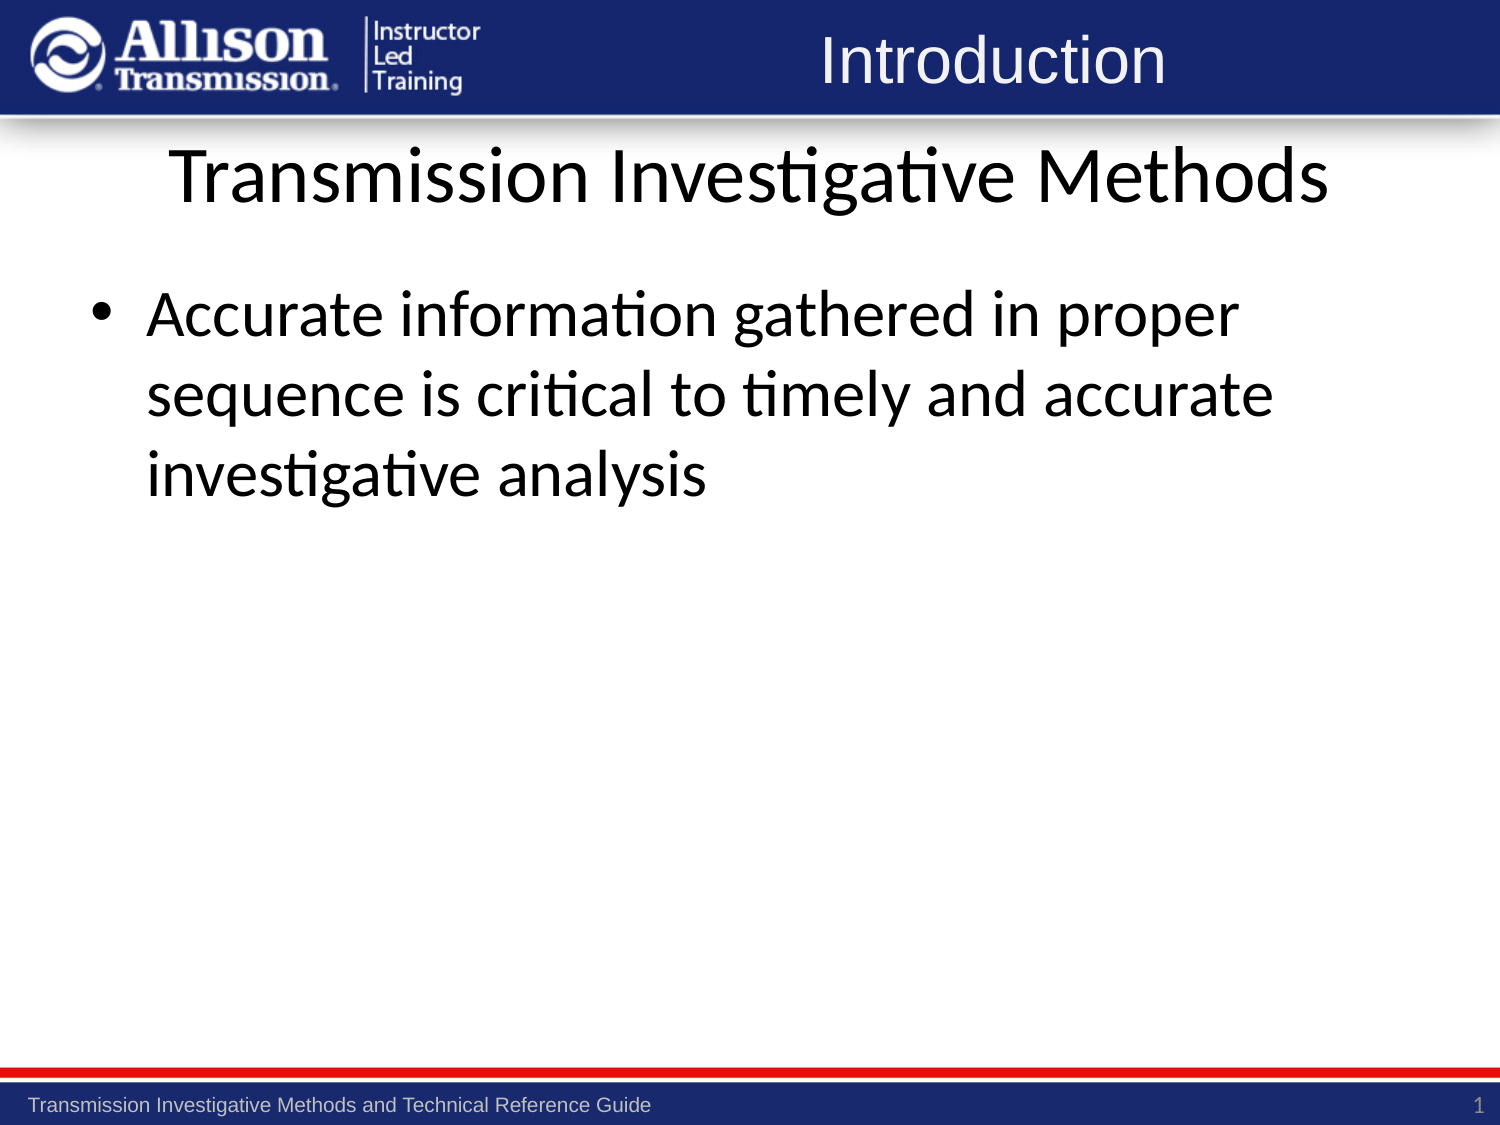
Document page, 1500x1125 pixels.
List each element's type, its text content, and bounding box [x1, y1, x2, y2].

slide_number 1 [1149, 1074, 1500, 1125]
list Accurate information gathered in proper sequence is critical to timely and accurate investigative analysis [75, 262, 1472, 1060]
title Transmission Investigative Methods [75, 76, 1425, 262]
picture [0, 0, 1500, 1125]
